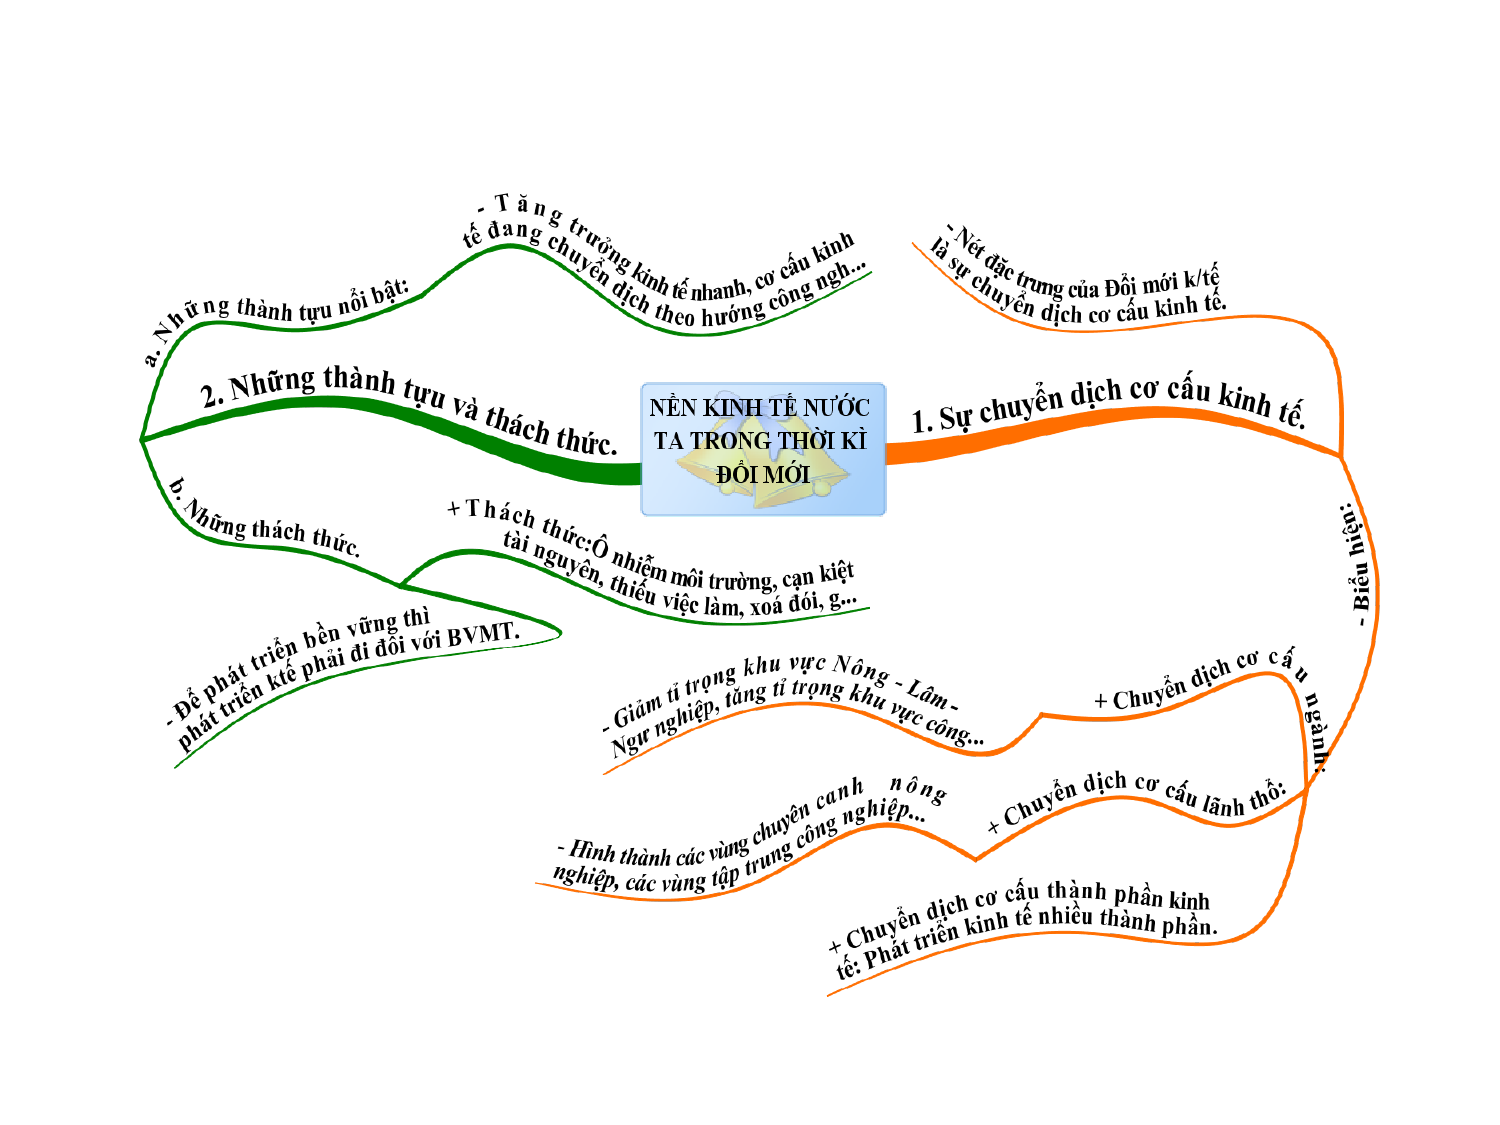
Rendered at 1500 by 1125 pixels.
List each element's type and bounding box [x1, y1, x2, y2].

text_box [27, 0, 1491, 1125]
